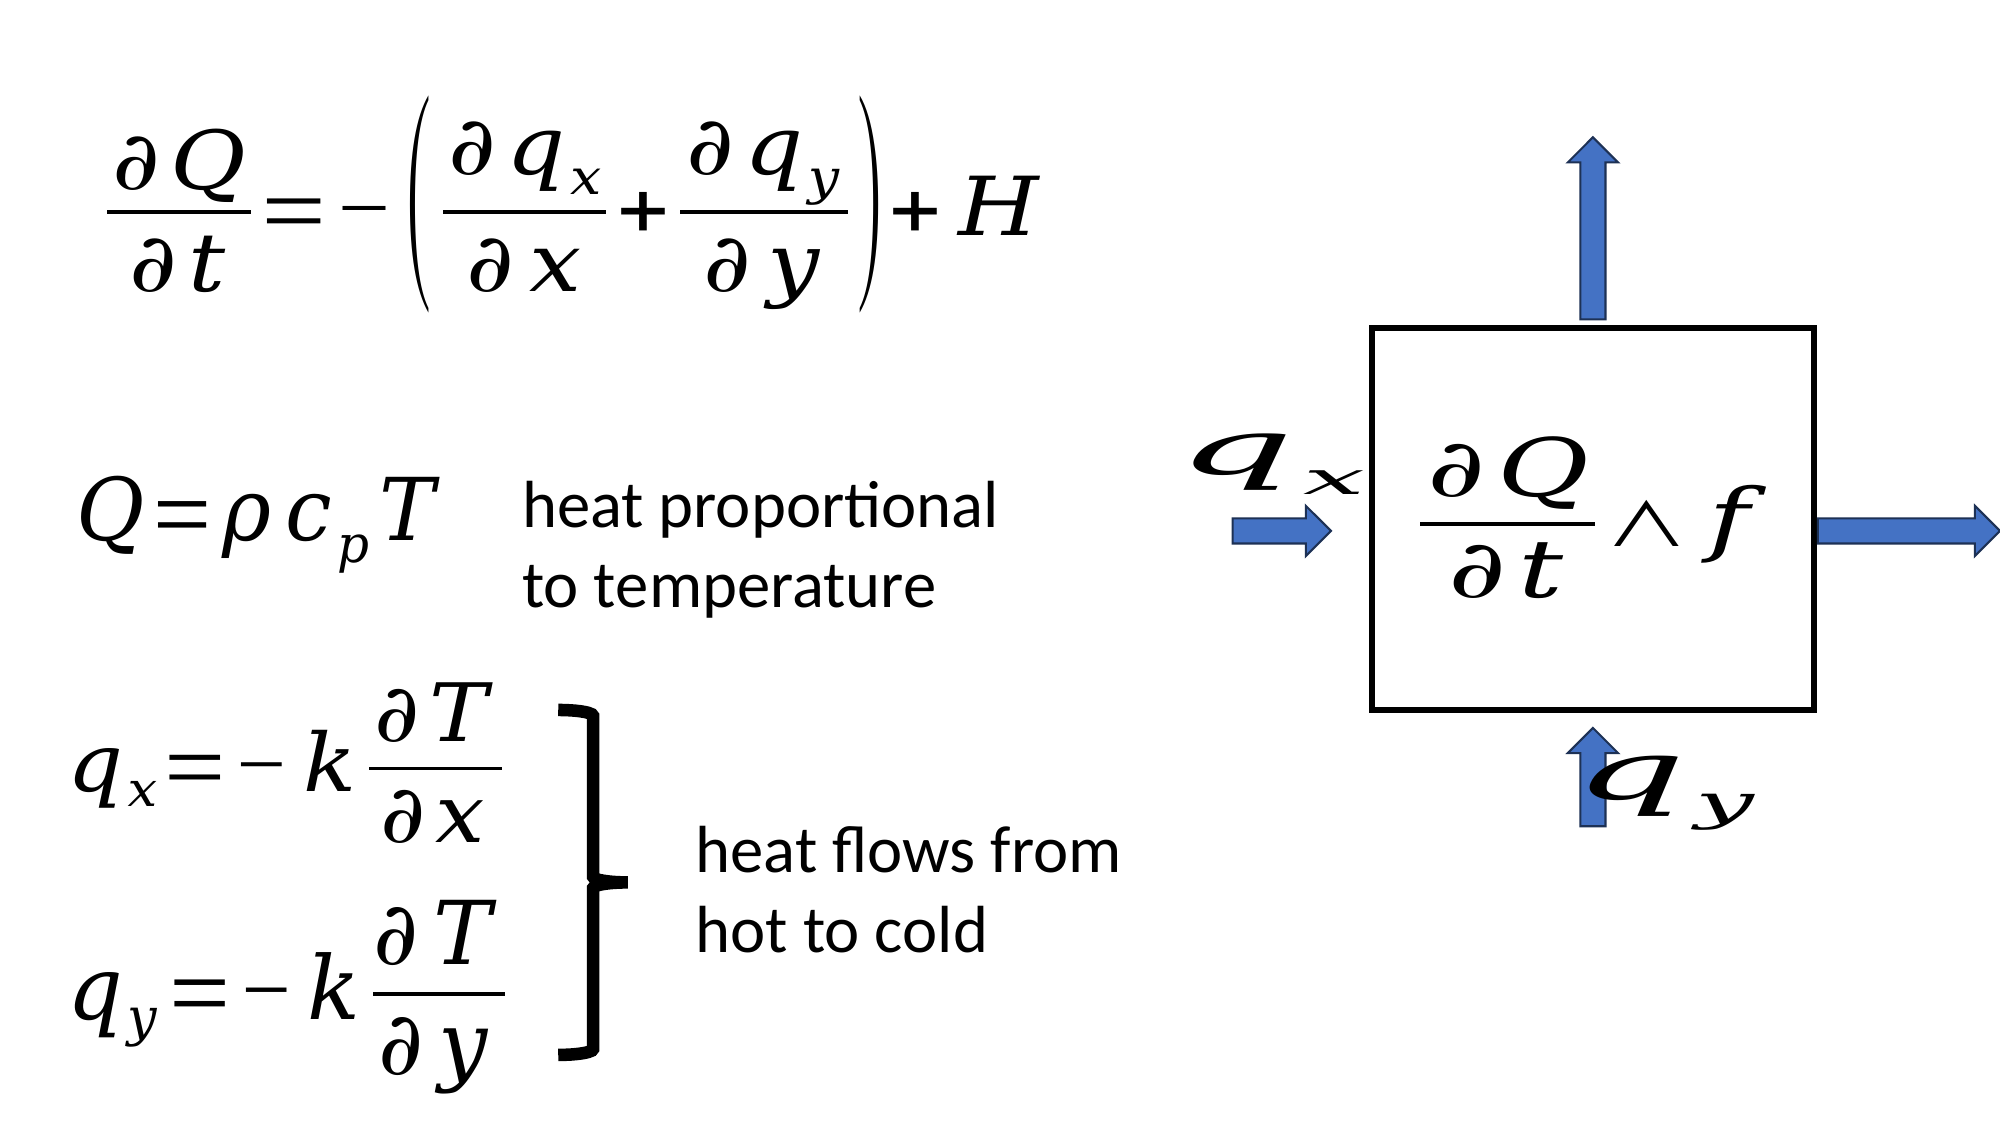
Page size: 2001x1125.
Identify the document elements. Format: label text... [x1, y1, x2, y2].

text_box [1816, 503, 2000, 559]
text_box [1565, 726, 1621, 828]
text_box [558, 709, 628, 1056]
text_box [1565, 135, 1621, 321]
text_box [1371, 327, 1815, 711]
text_box heat proportional to temperature [507, 453, 1044, 628]
text_box [1231, 503, 1333, 559]
text_box heat flows from hot to cold [680, 798, 1218, 974]
